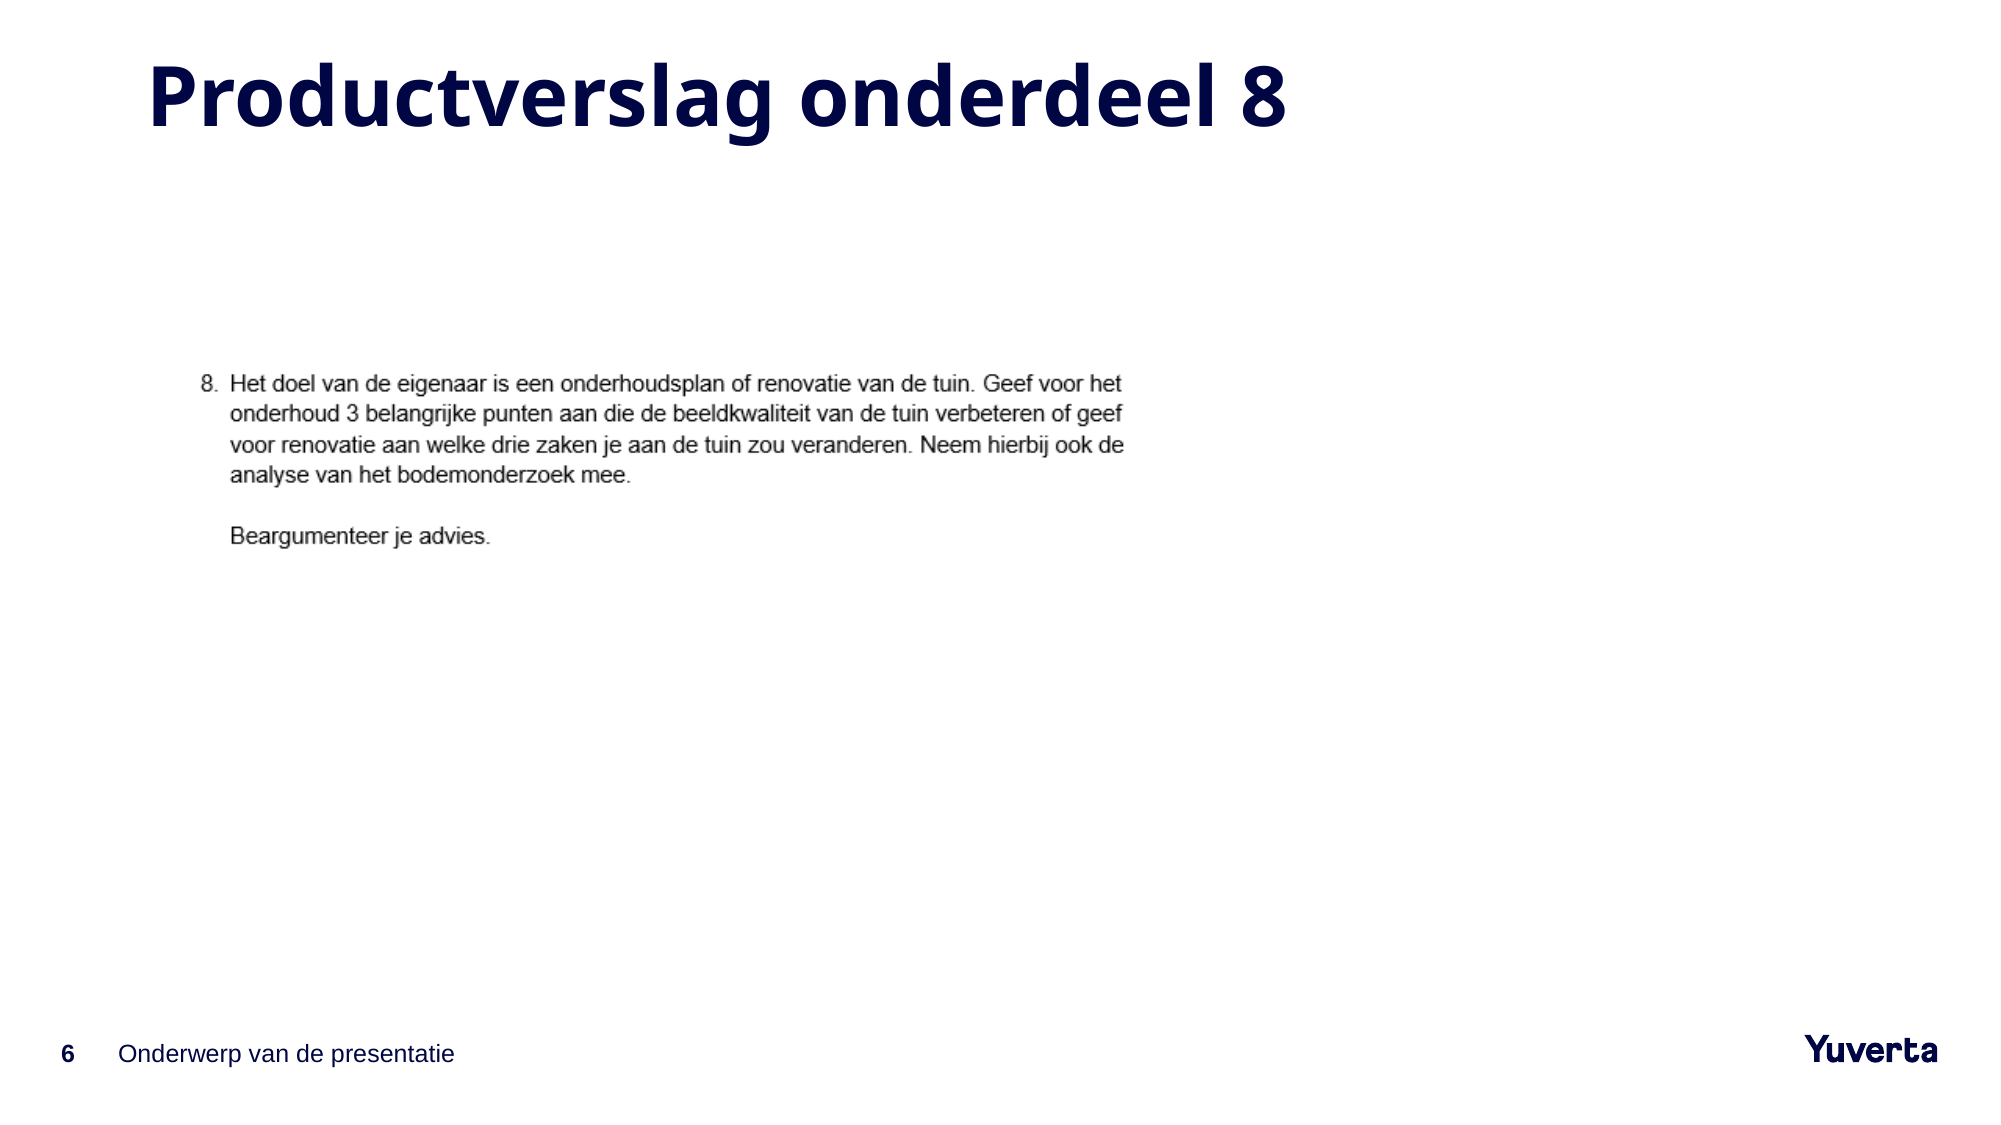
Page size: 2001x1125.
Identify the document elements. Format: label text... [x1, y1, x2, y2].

title Productverslag onderdeel 8 [146, 48, 1939, 239]
picture [146, 329, 1183, 563]
slide_number 6 [60, 1037, 113, 1073]
footer Onderwerp van de presentatie [118, 1037, 987, 1073]
